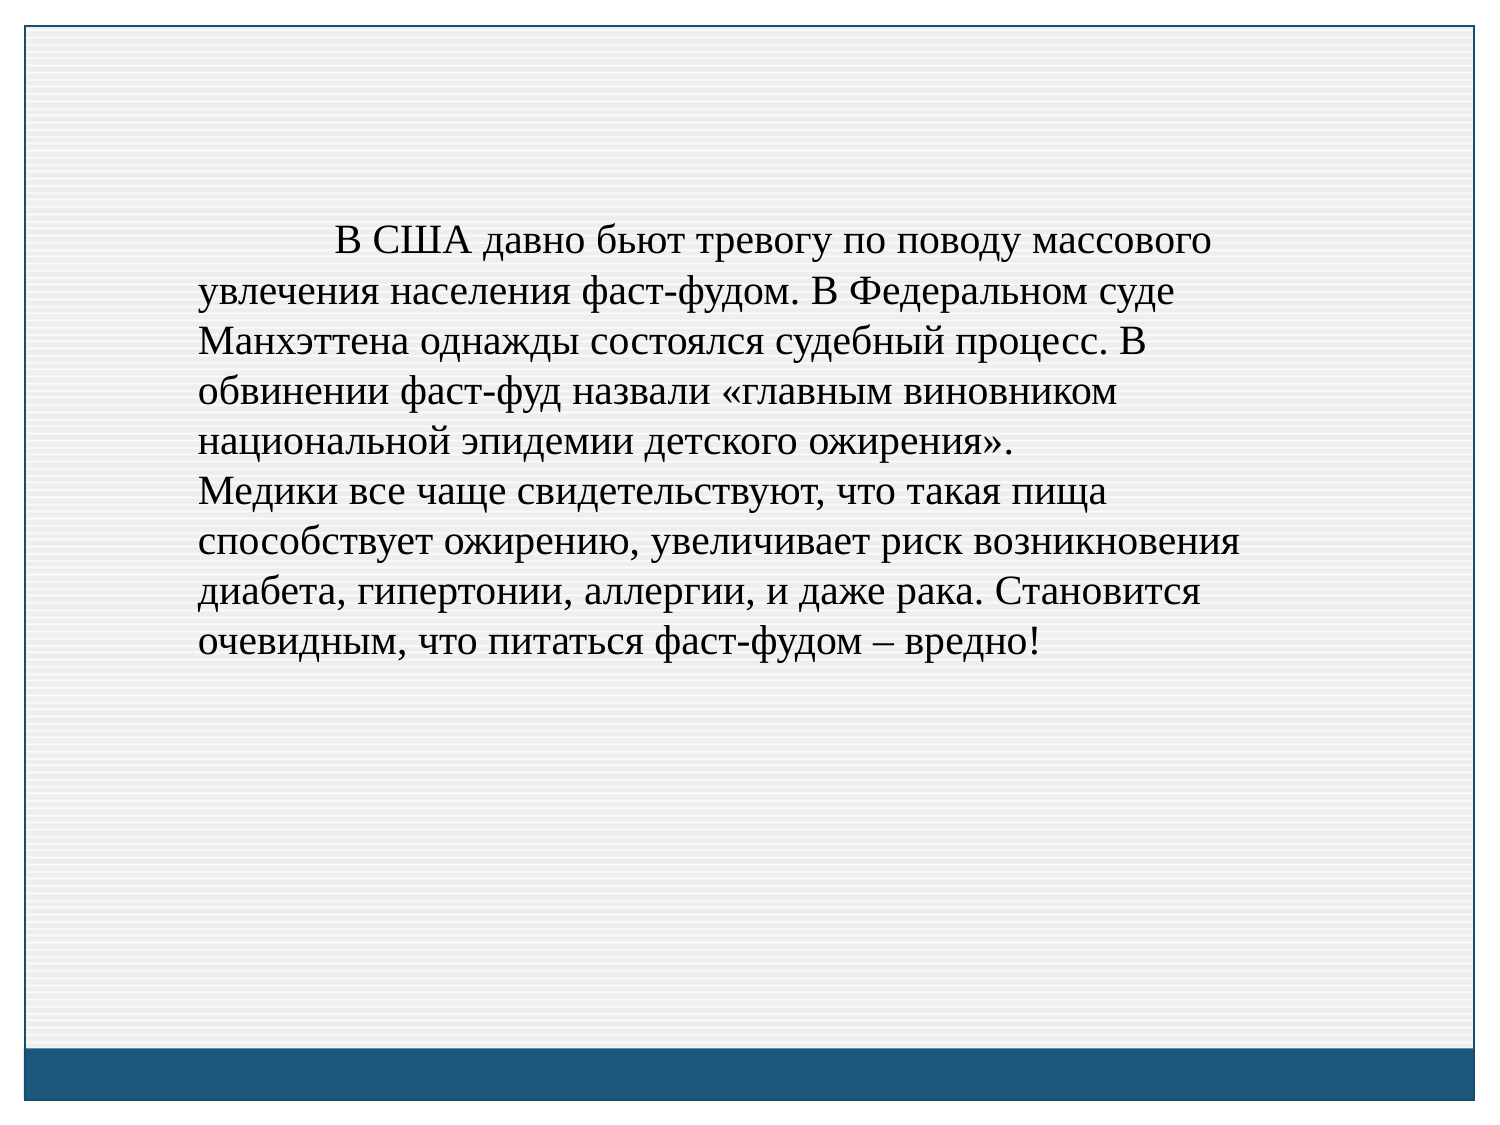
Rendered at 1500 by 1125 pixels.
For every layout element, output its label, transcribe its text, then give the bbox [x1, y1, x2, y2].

text_box В США давно бьют тревогу по поводу массового увлечения населения фаст-фудом. В Федеральном суде Манхэттена однажды состоялся судебный процесс. В обвинении фаст-фуд назвали «главным виновником национальной эпидемии детского ожирения». Медики все чаще свидетельствуют, что такая пища способствует ожирению, увеличивает риск возникновения диабета, гипертонии, аллергии, и даже рака. Становится очевидным, что питаться фаст-фудом – вредно! [182, 204, 1258, 820]
